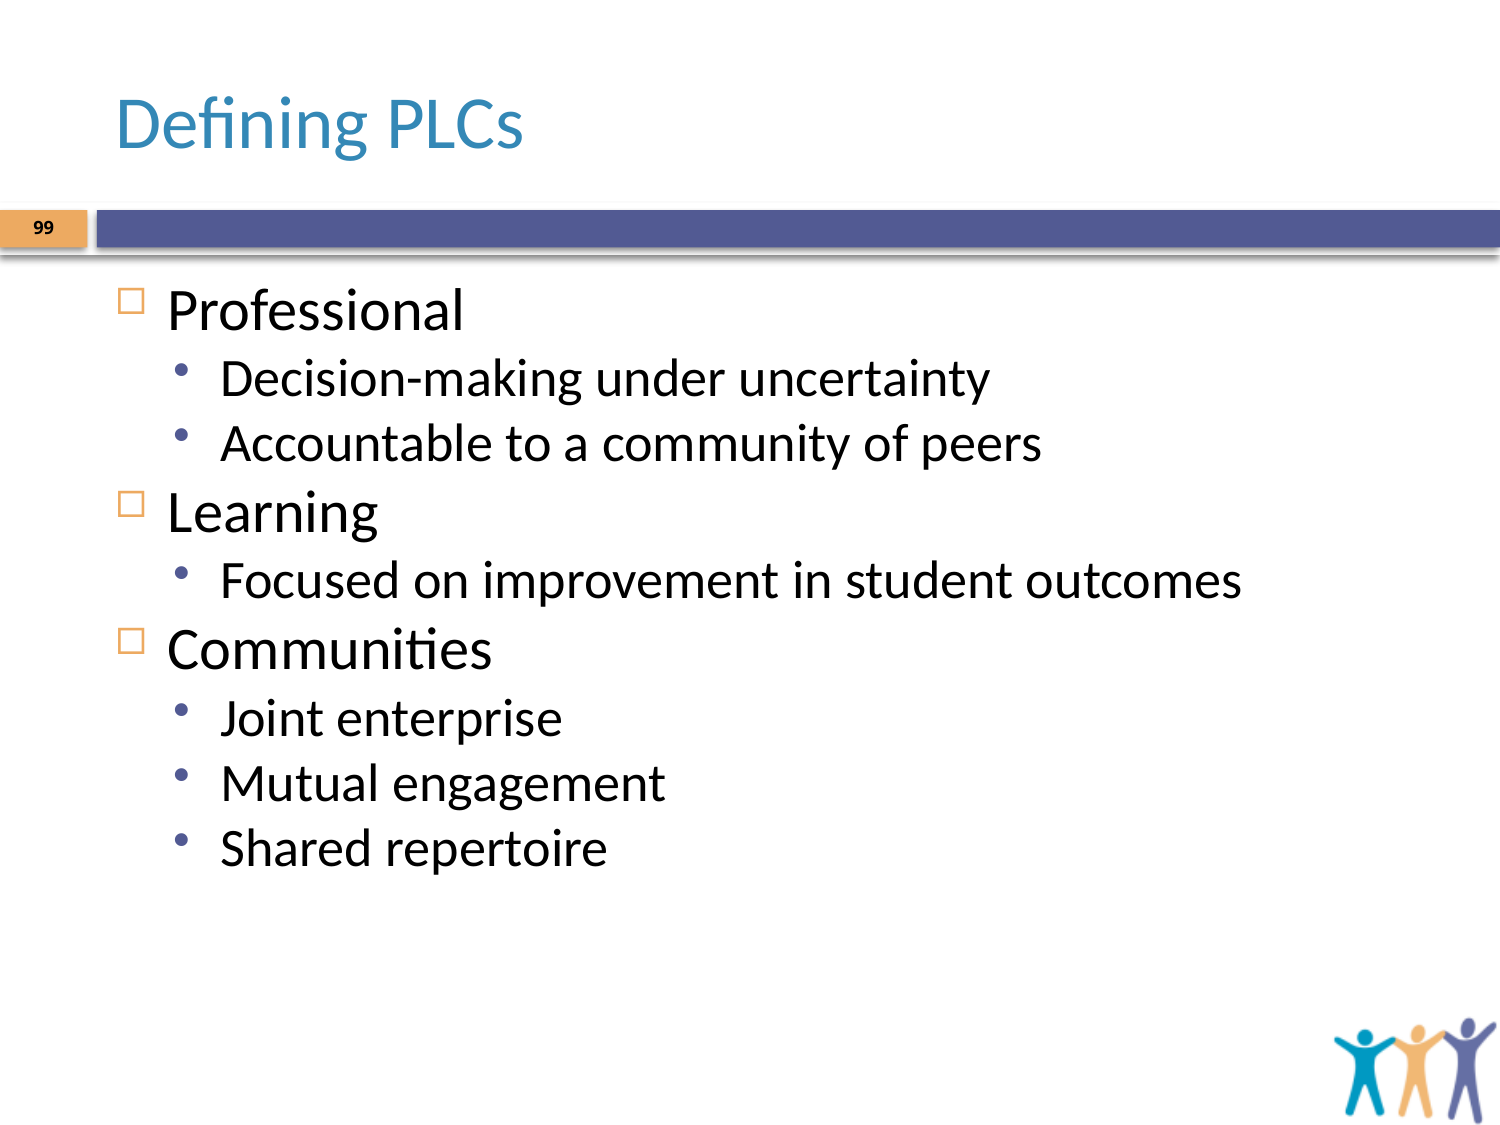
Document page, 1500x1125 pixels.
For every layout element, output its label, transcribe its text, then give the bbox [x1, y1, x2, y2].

slide_number 99 [0, 208, 88, 249]
list Professional Decision-making under uncertainty Accountable to a community of peers Learning Focused on improvement in student outcomes Communities Joint enterprise Mutual engagement Shared repertoire [100, 262, 1438, 1000]
title Defining PLCs [100, 37, 1438, 200]
